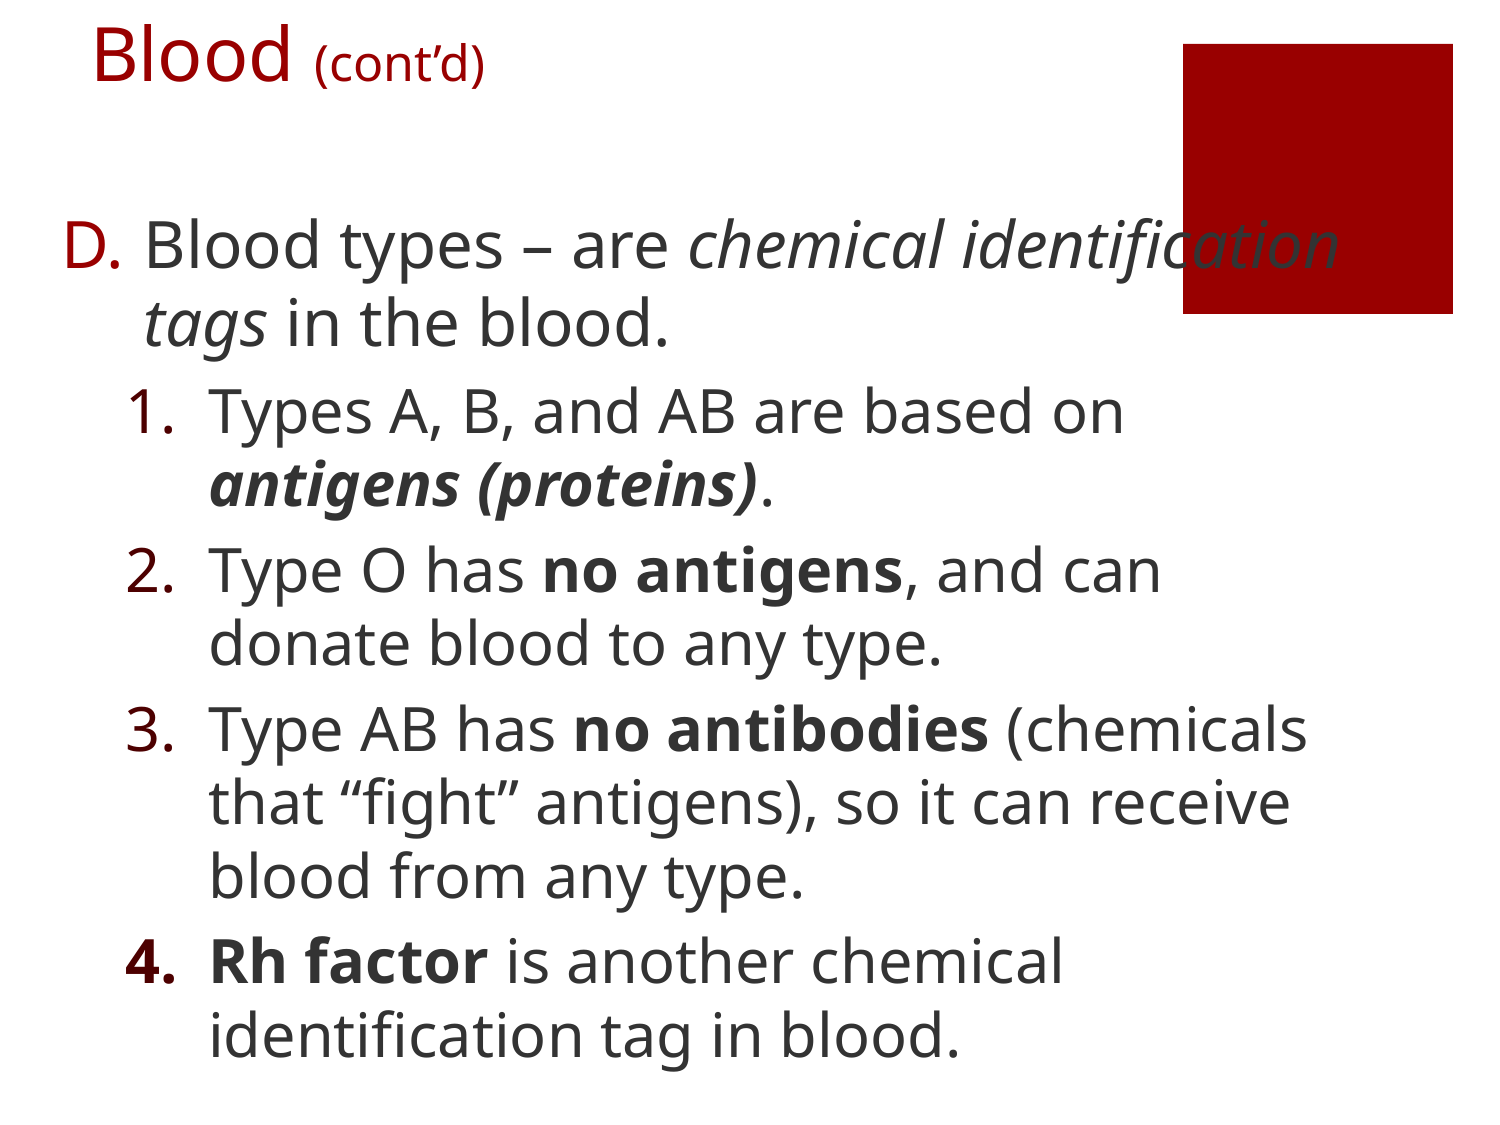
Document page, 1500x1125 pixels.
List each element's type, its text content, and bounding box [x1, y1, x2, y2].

title Blood (cont’d) [75, 3, 1425, 105]
list Blood types – are chemical identification tags in the blood. Types A, B, and AB are based on antigens (proteins). Type O has no antigens, and can donate blood to any type. Type AB has no antibodies (chemicals that “fight” antigens), so it can receive blood from any type. Rh factor is another chemical identification tag in blood. [46, 195, 1397, 1081]
